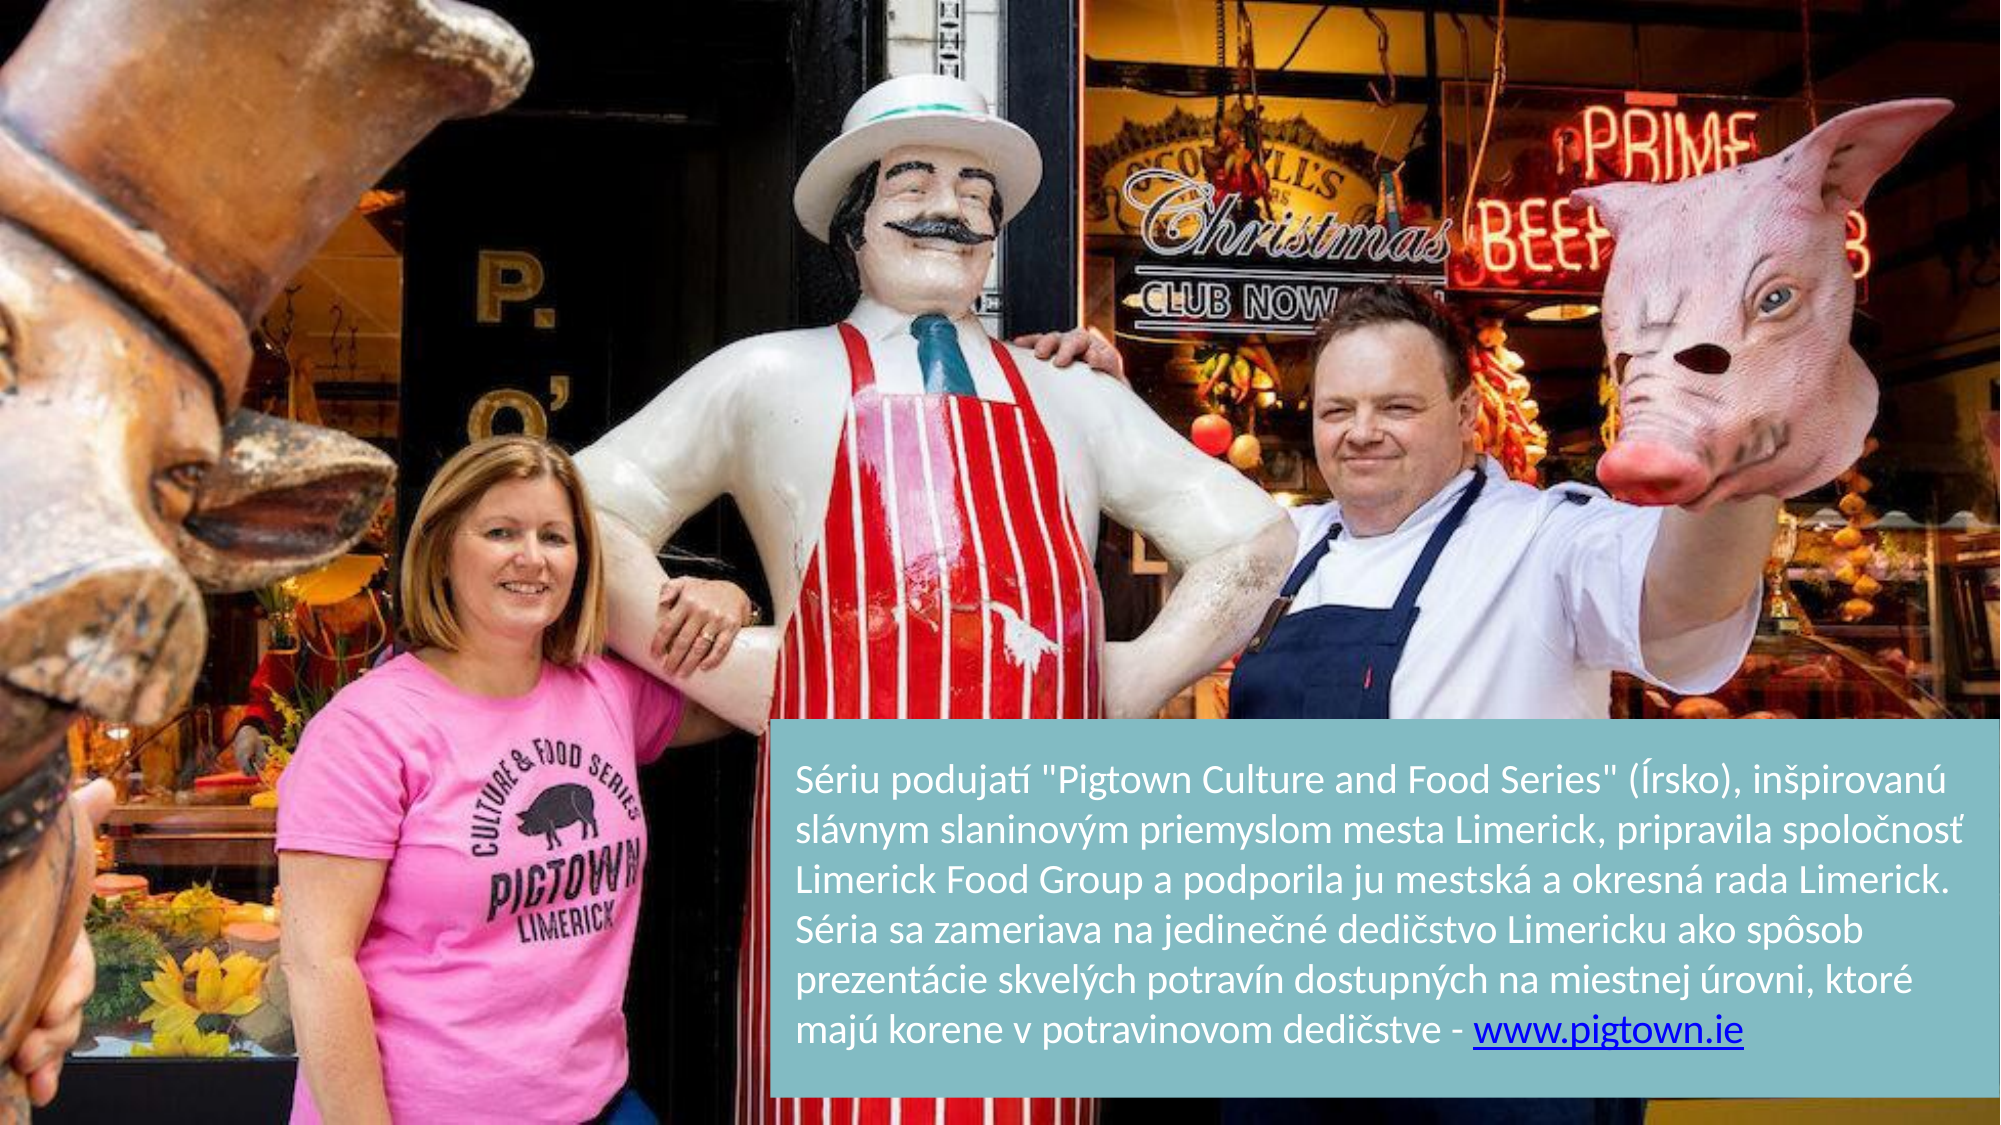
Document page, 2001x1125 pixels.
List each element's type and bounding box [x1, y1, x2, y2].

text_box [0, 0, 2000, 1125]
